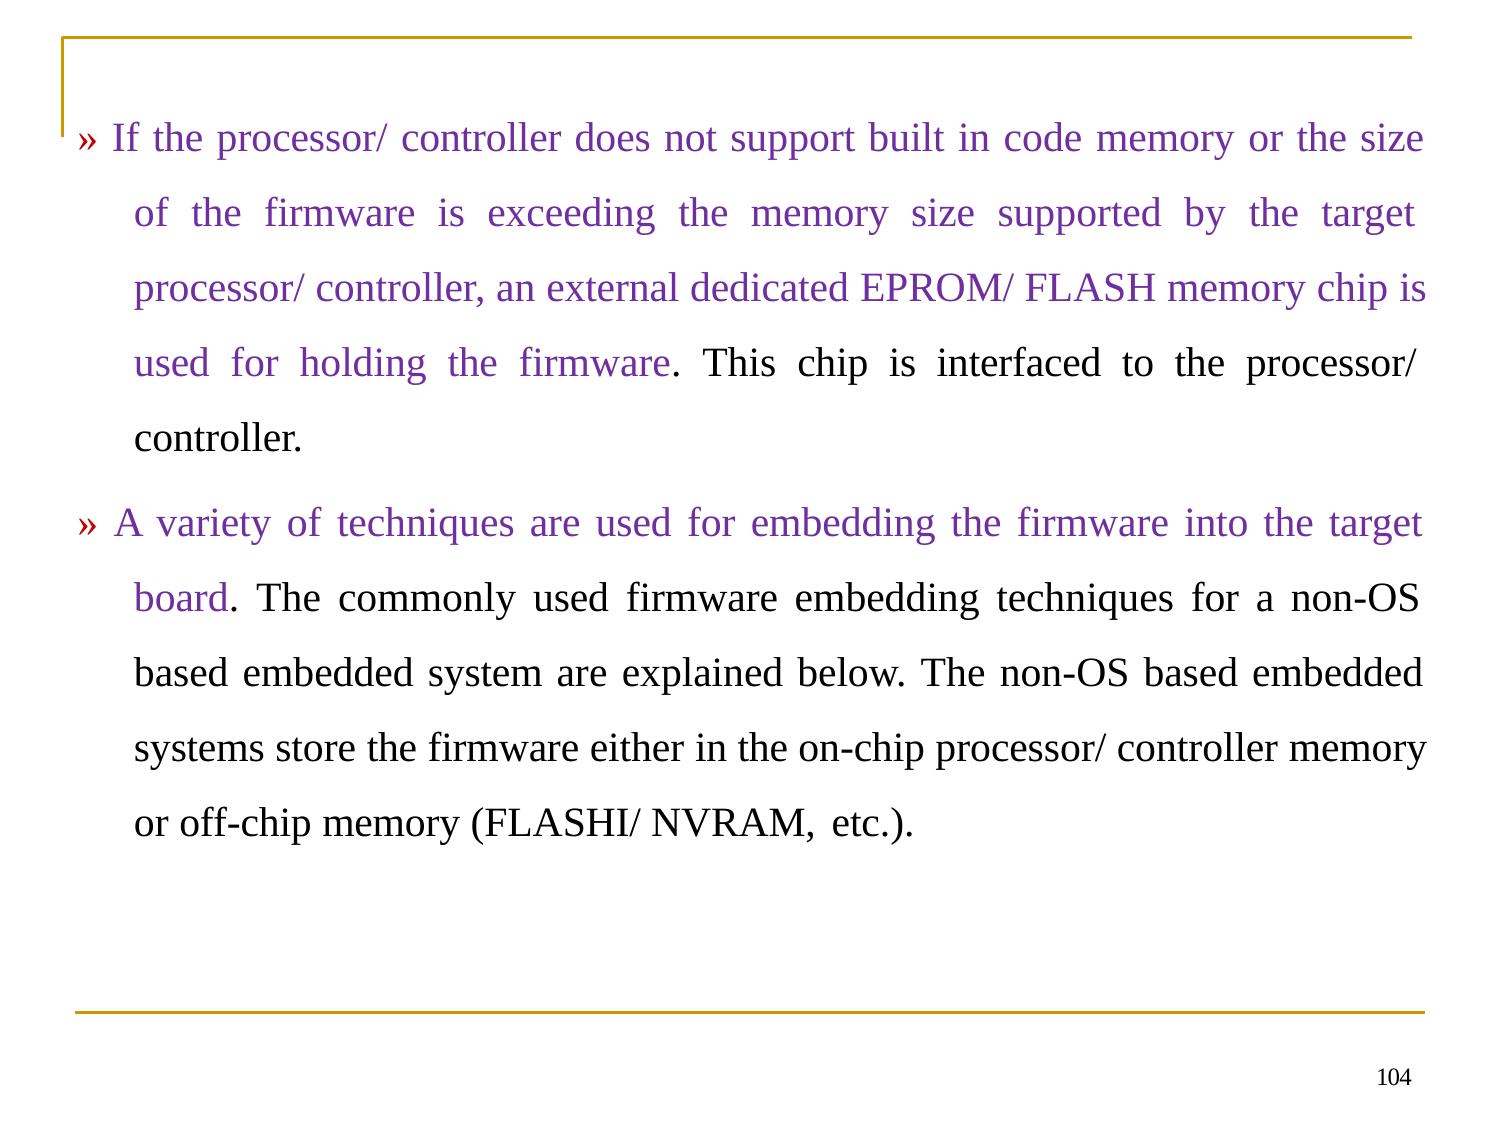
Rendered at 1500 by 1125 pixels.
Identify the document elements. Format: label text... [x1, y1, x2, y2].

text_box » If the processor/ controller does not support built in code memory or the size of the firmware is exceeding the memory size supported by the target processor/ controller, an external dedicated EPROM/ FLASH memory chip is used for holding the firmware. This chip is interfaced to the processor/ controller. » A variety of techniques are used for embedding the firmware into the target board. The commonly used firmware embedding techniques for a non-OS based embedded system are explained below. The non-OS based embedded systems store the firmware either in the on-chip processor/ controller memory or off-chip memory (FLASHI/ NVRAM, etc.). [75, 82, 1439, 845]
text_box 104 [1369, 1061, 1417, 1091]
